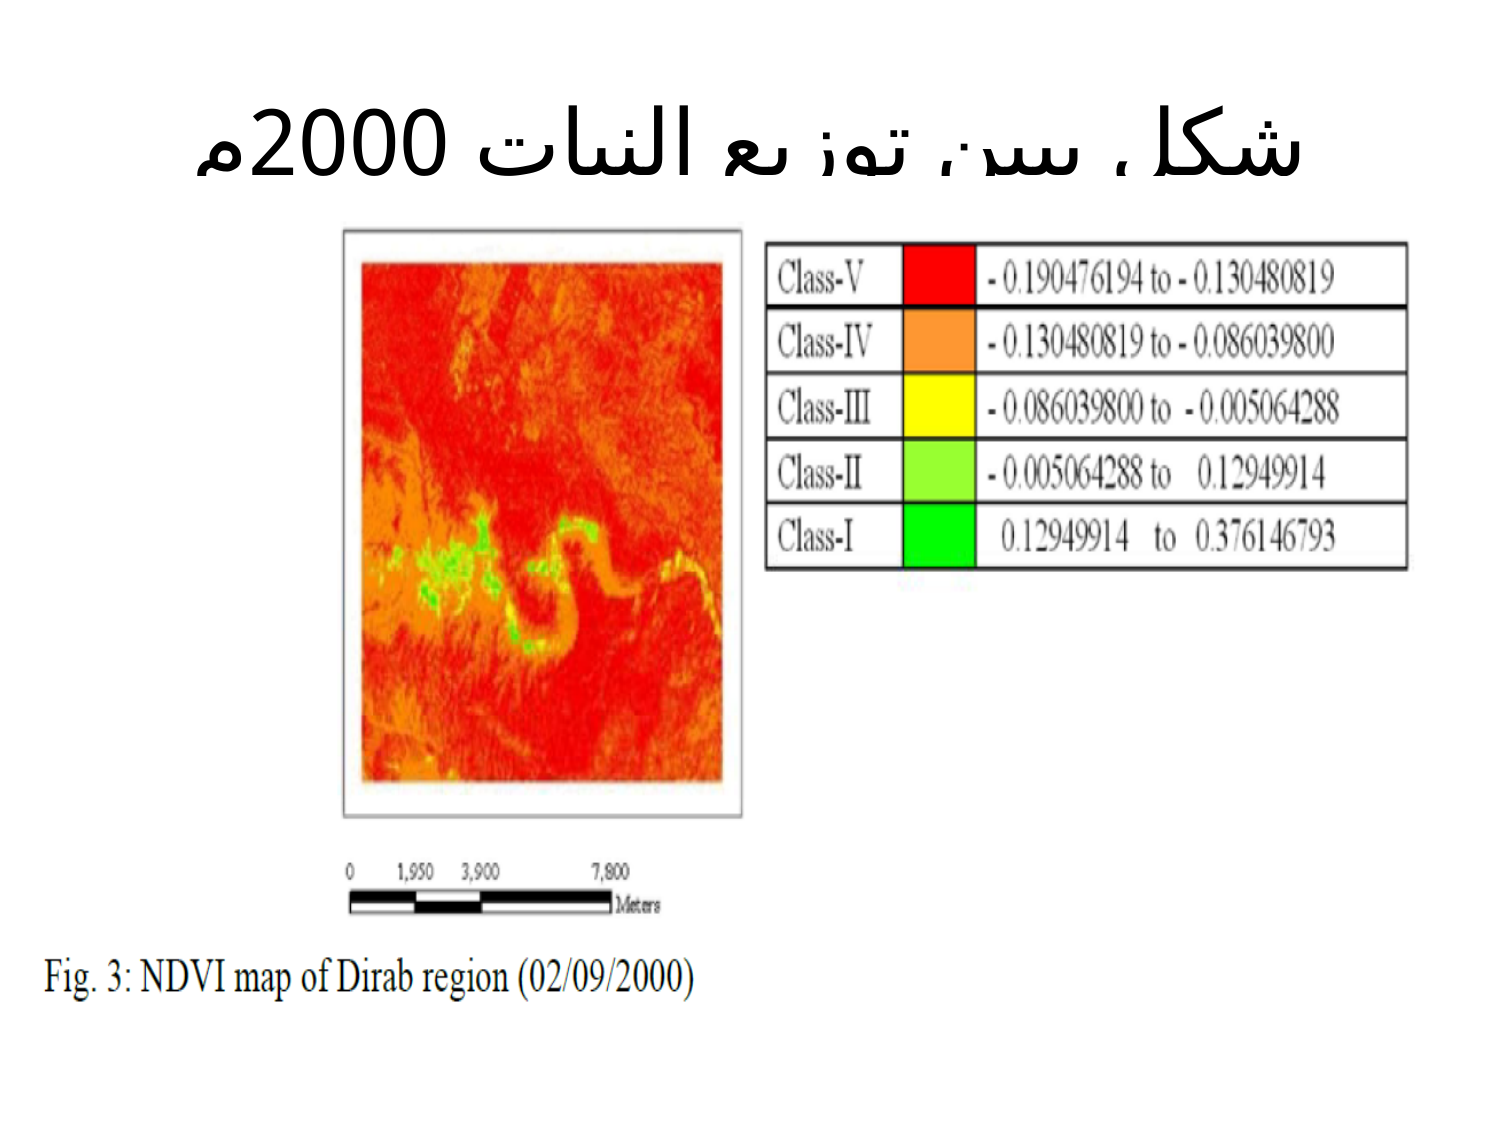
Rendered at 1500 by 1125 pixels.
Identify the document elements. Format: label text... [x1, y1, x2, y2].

title شكل يبين توزيع النبات 2000م [75, 45, 1425, 174]
picture [29, 176, 1436, 1012]
